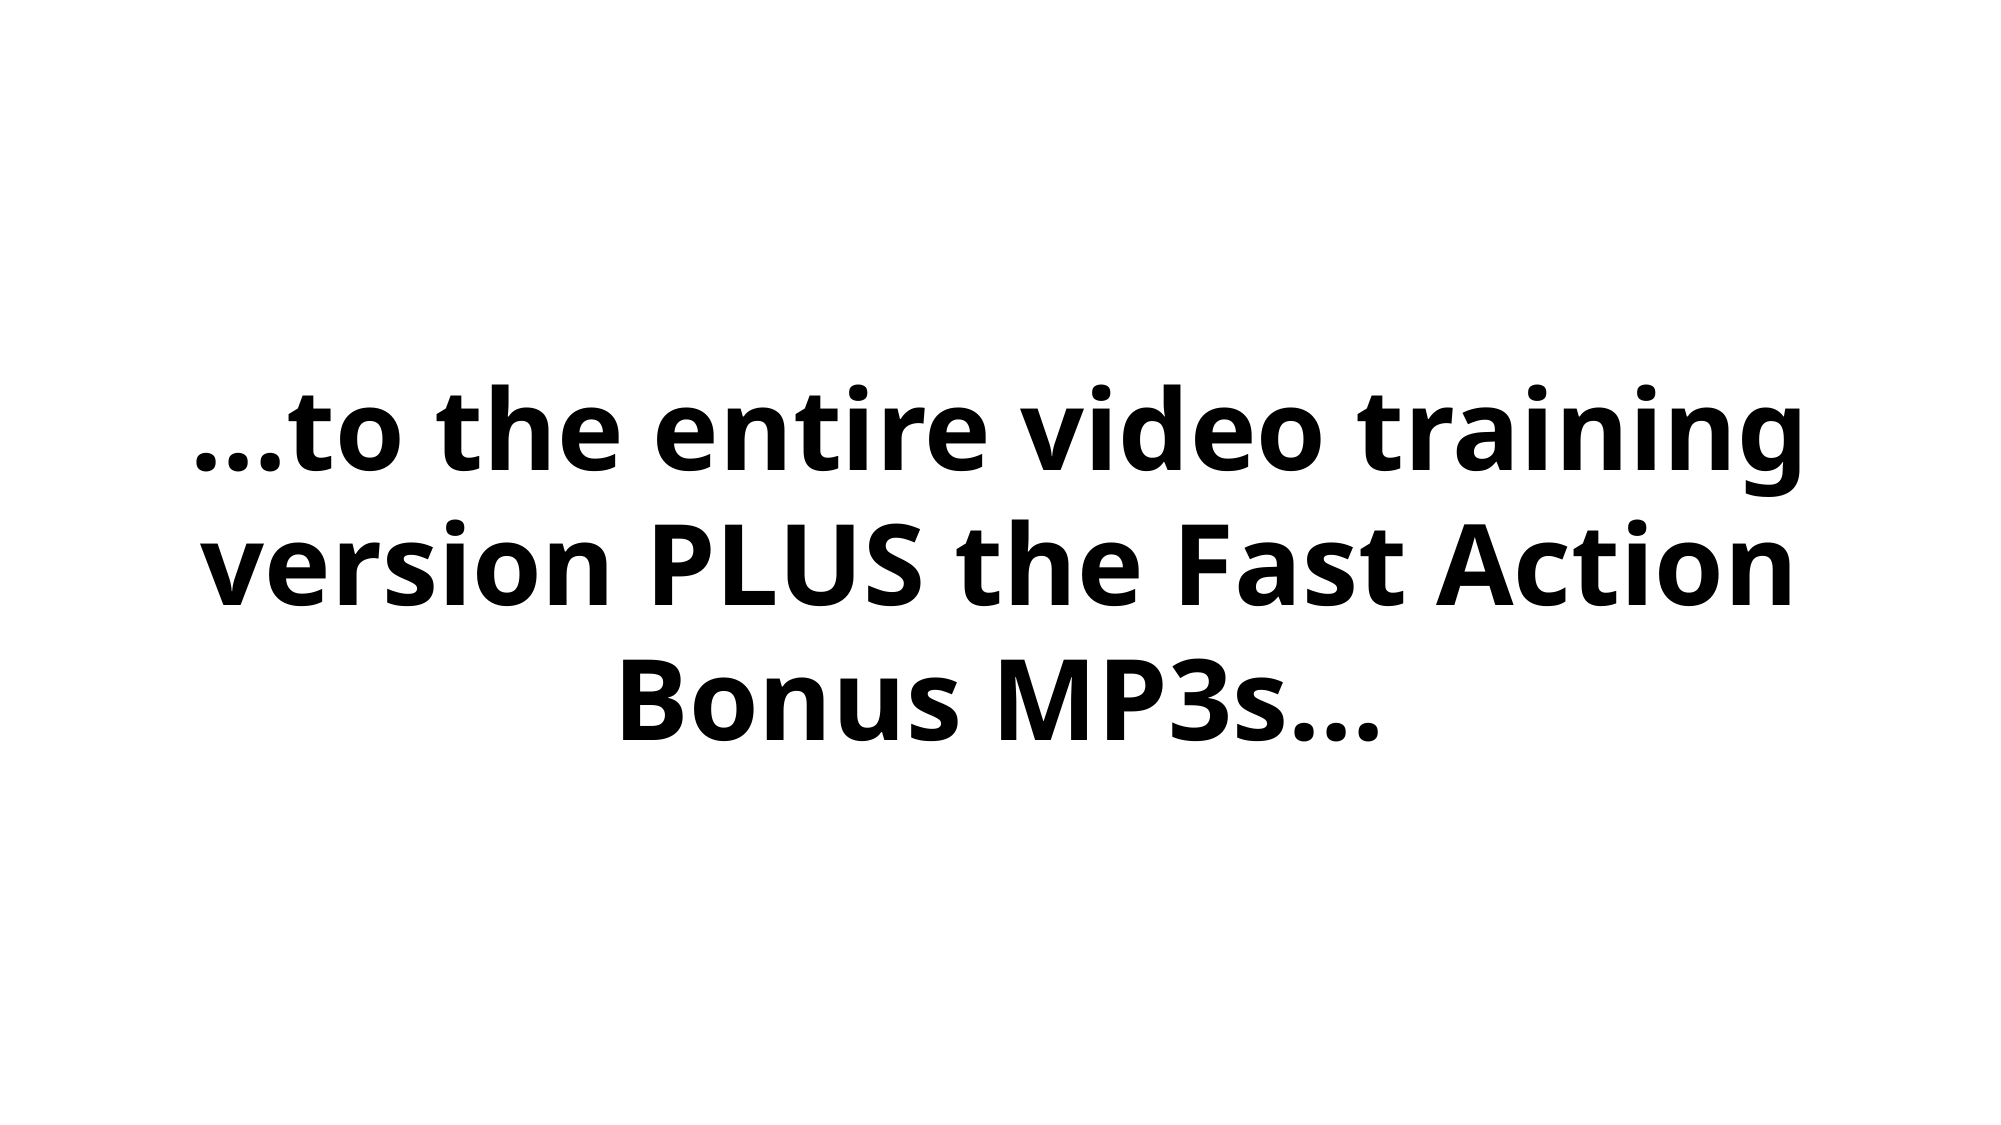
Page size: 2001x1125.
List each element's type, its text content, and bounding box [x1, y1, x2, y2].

text_box …to the entire video training version PLUS the Fast Action Bonus MP3s… [99, 350, 1900, 771]
